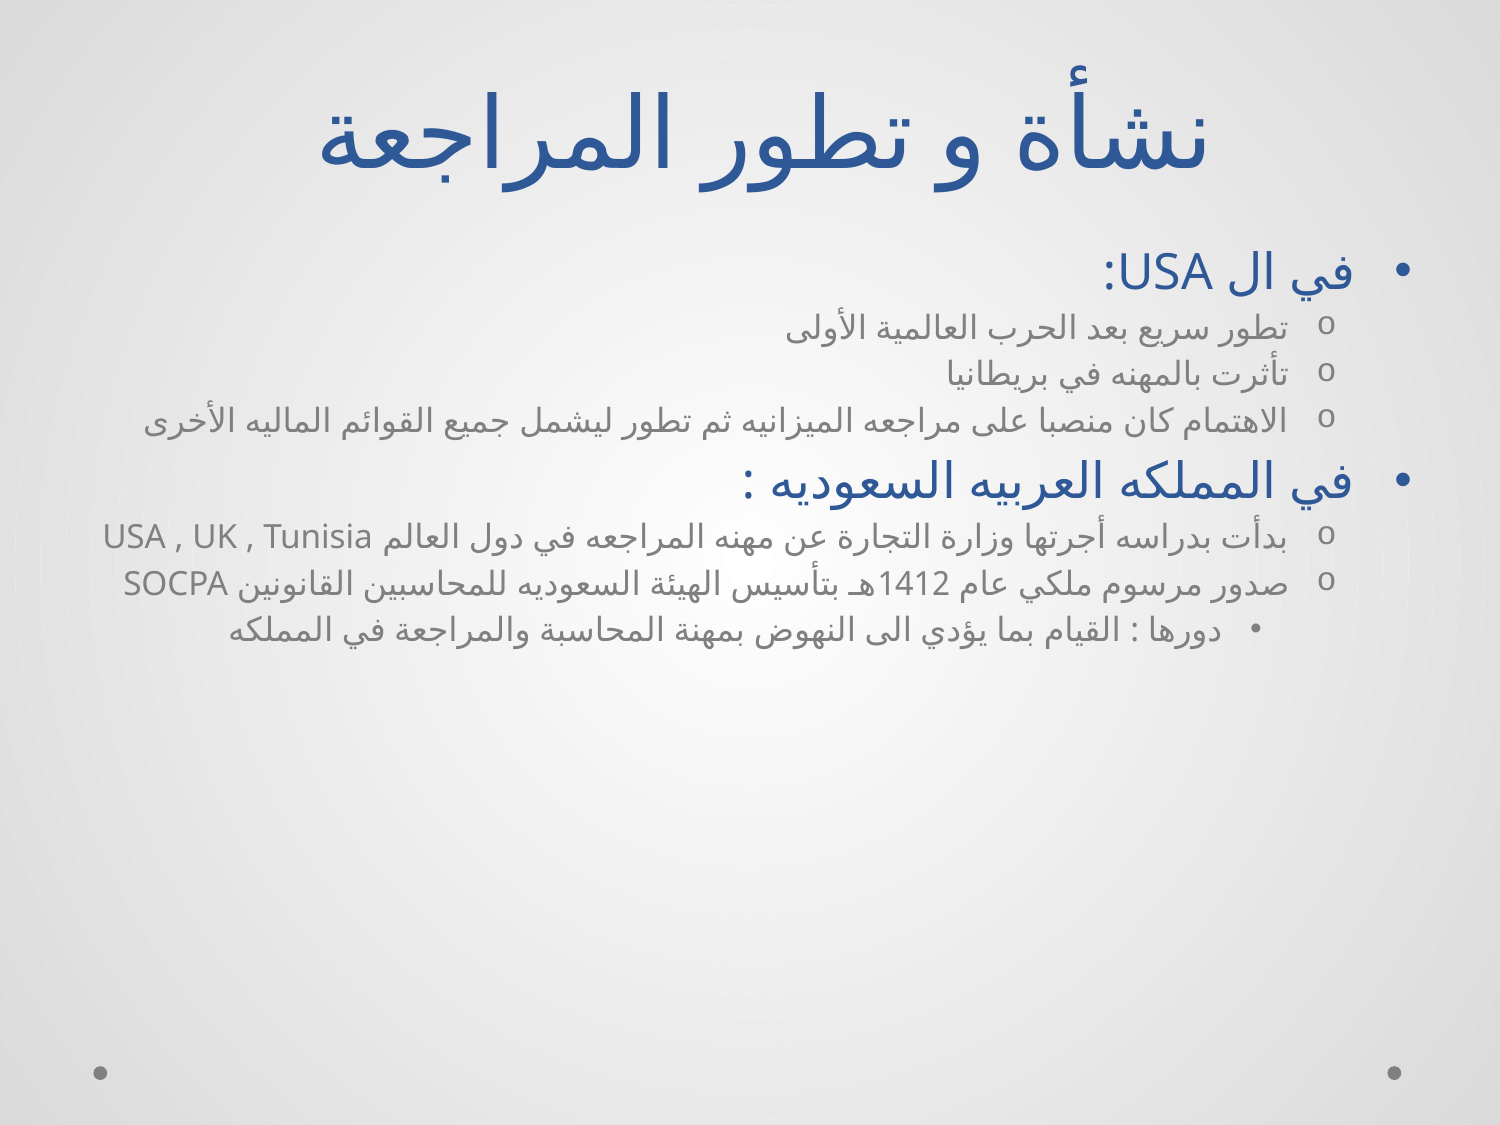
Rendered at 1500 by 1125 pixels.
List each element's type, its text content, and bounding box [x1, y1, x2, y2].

title نشأة و تطور المراجعة [76, 66, 1427, 197]
list في ال USA: تطور سريع بعد الحرب العالمية الأولى تأثرت بالمهنه في بريطانيا الاهتمام كان منصبا على مراجعه الميزانيه ثم تطور ليشمل جميع القوائم الماليه الأخرى في المملكه العربيه السعوديه : بدأت بدراسه أجرتها وزارة التجارة عن مهنه المراجعه في دول العالم USA , UK , Tunisia صدور مرسوم ملكي عام 1412هـ بتأسيس الهيئة السعوديه للمحاسبين القانونين SOCPA دورها : القيام بما يؤدي الى النهوض بمهنة المحاسبة والمراجعة في المملكه [76, 231, 1427, 1041]
